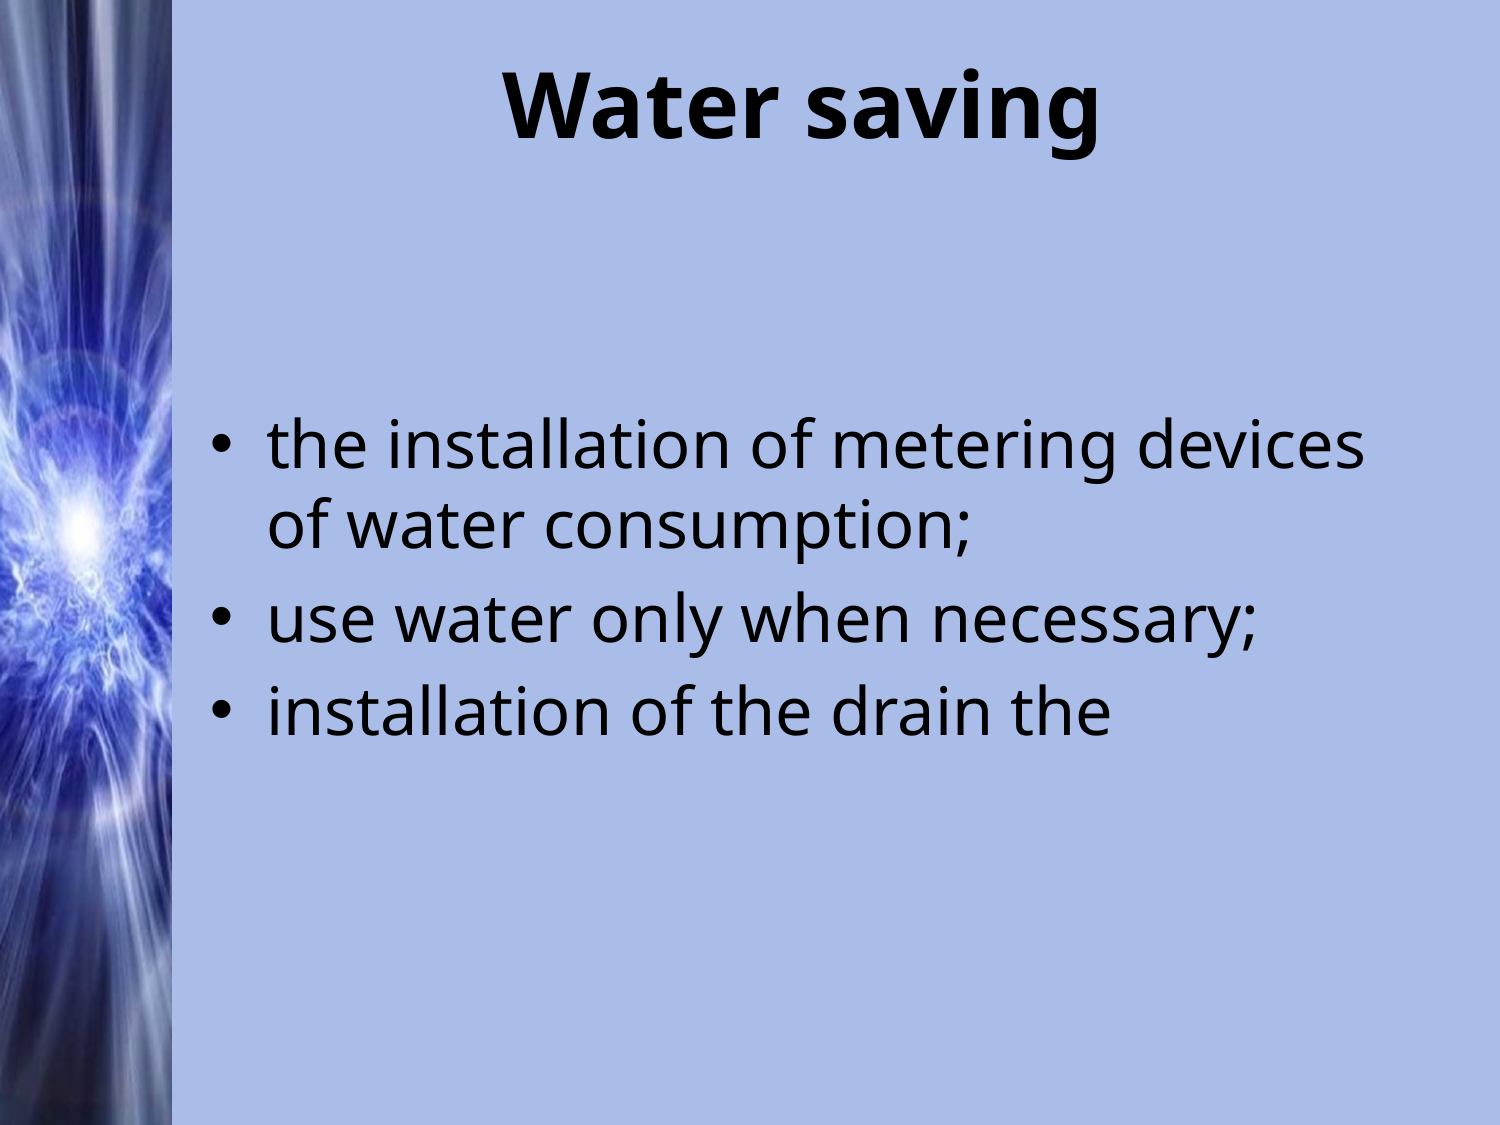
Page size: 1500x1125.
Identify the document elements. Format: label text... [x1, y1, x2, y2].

picture [0, 0, 1500, 1125]
list the installation of metering devices of water consumption; use water only when necessary; installation of the drain the [194, 208, 1425, 1076]
title Water saving [187, 19, 1420, 185]
